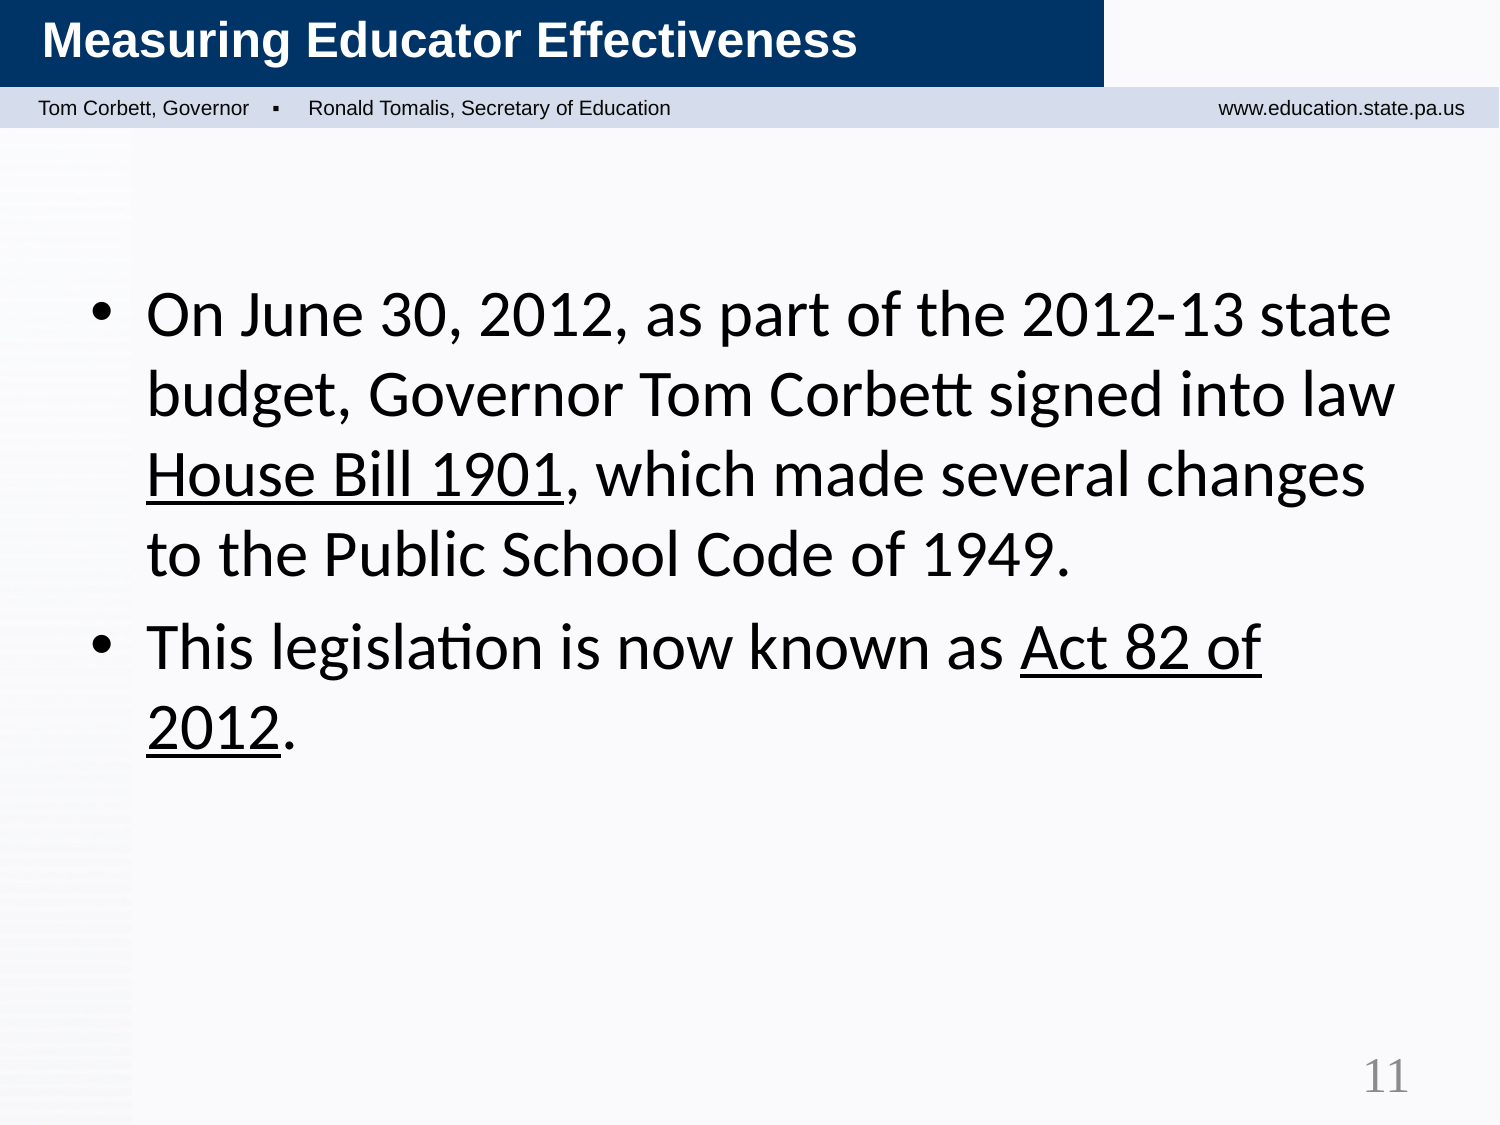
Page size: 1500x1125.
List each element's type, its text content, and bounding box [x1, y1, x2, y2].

slide_number 11 [1074, 1042, 1425, 1103]
picture [0, 0, 1500, 1125]
list On June 30, 2012, as part of the 2012-13 state budget, Governor Tom Corbett signed into law House Bill 1901, which made several changes to the Public School Code of 1949. This legislation is now known as Act 82 of 2012. [75, 262, 1425, 1005]
